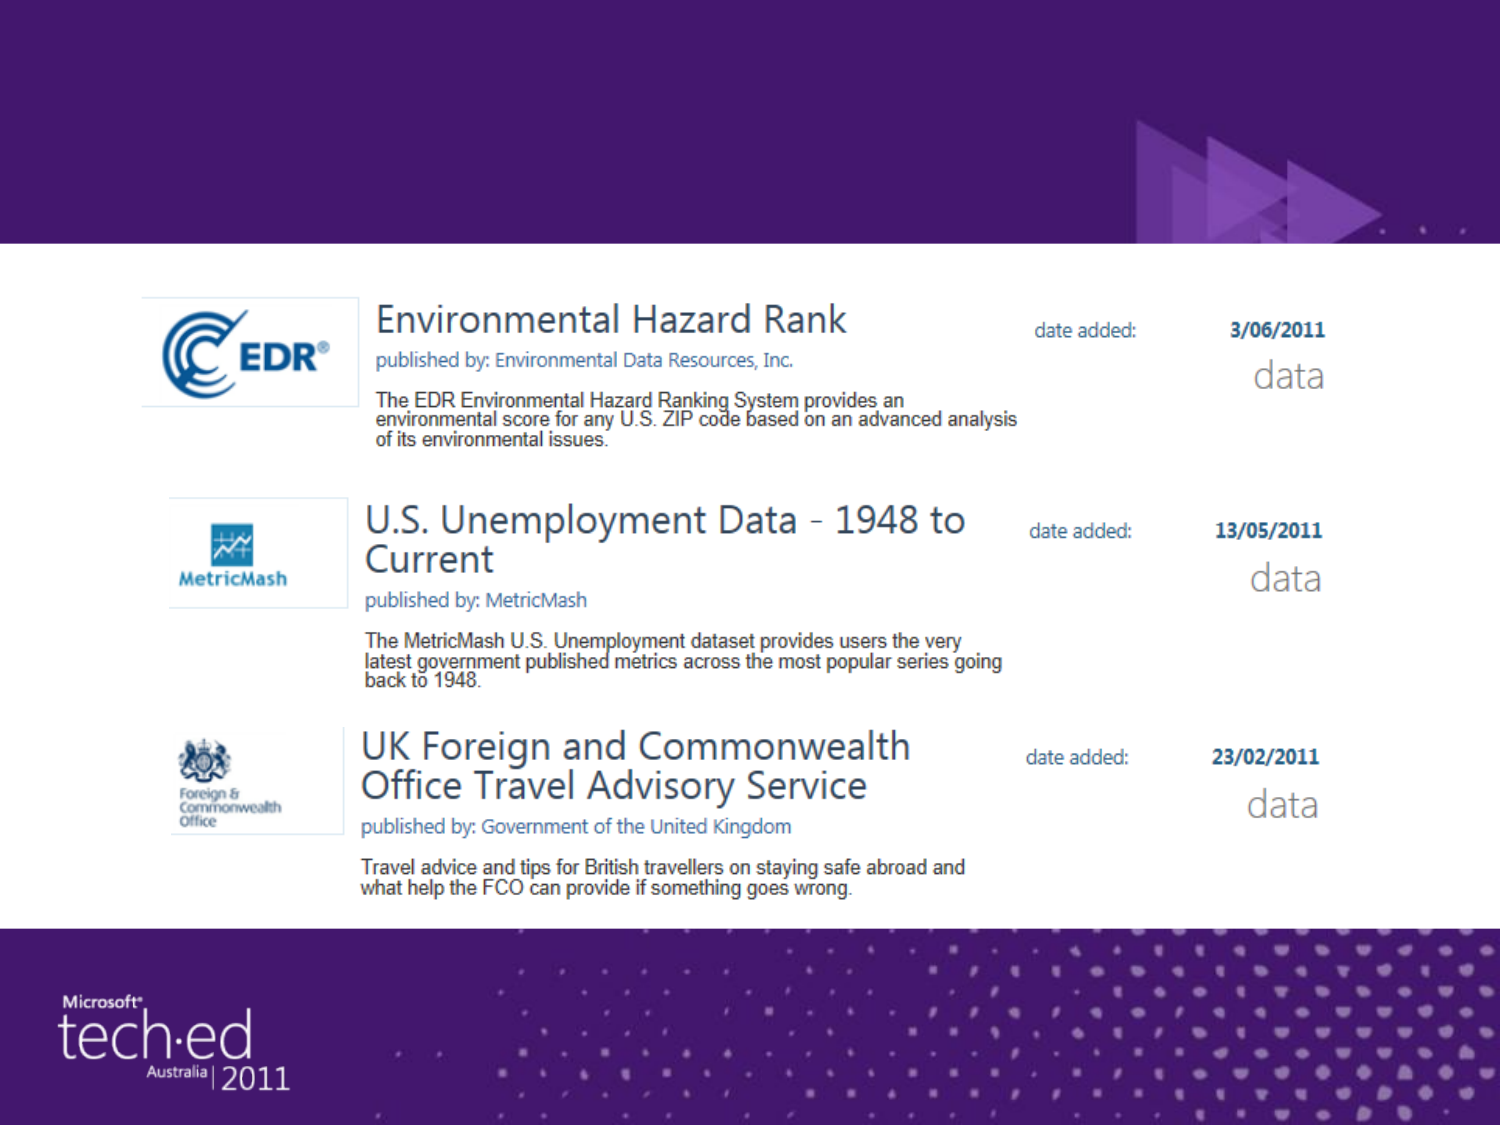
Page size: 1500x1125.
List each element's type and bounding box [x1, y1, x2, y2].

picture [171, 727, 1329, 907]
text_box [0, 241, 1500, 931]
picture [0, 0, 1500, 241]
picture [0, 931, 1500, 1125]
picture [141, 290, 1341, 463]
picture [168, 496, 1343, 700]
